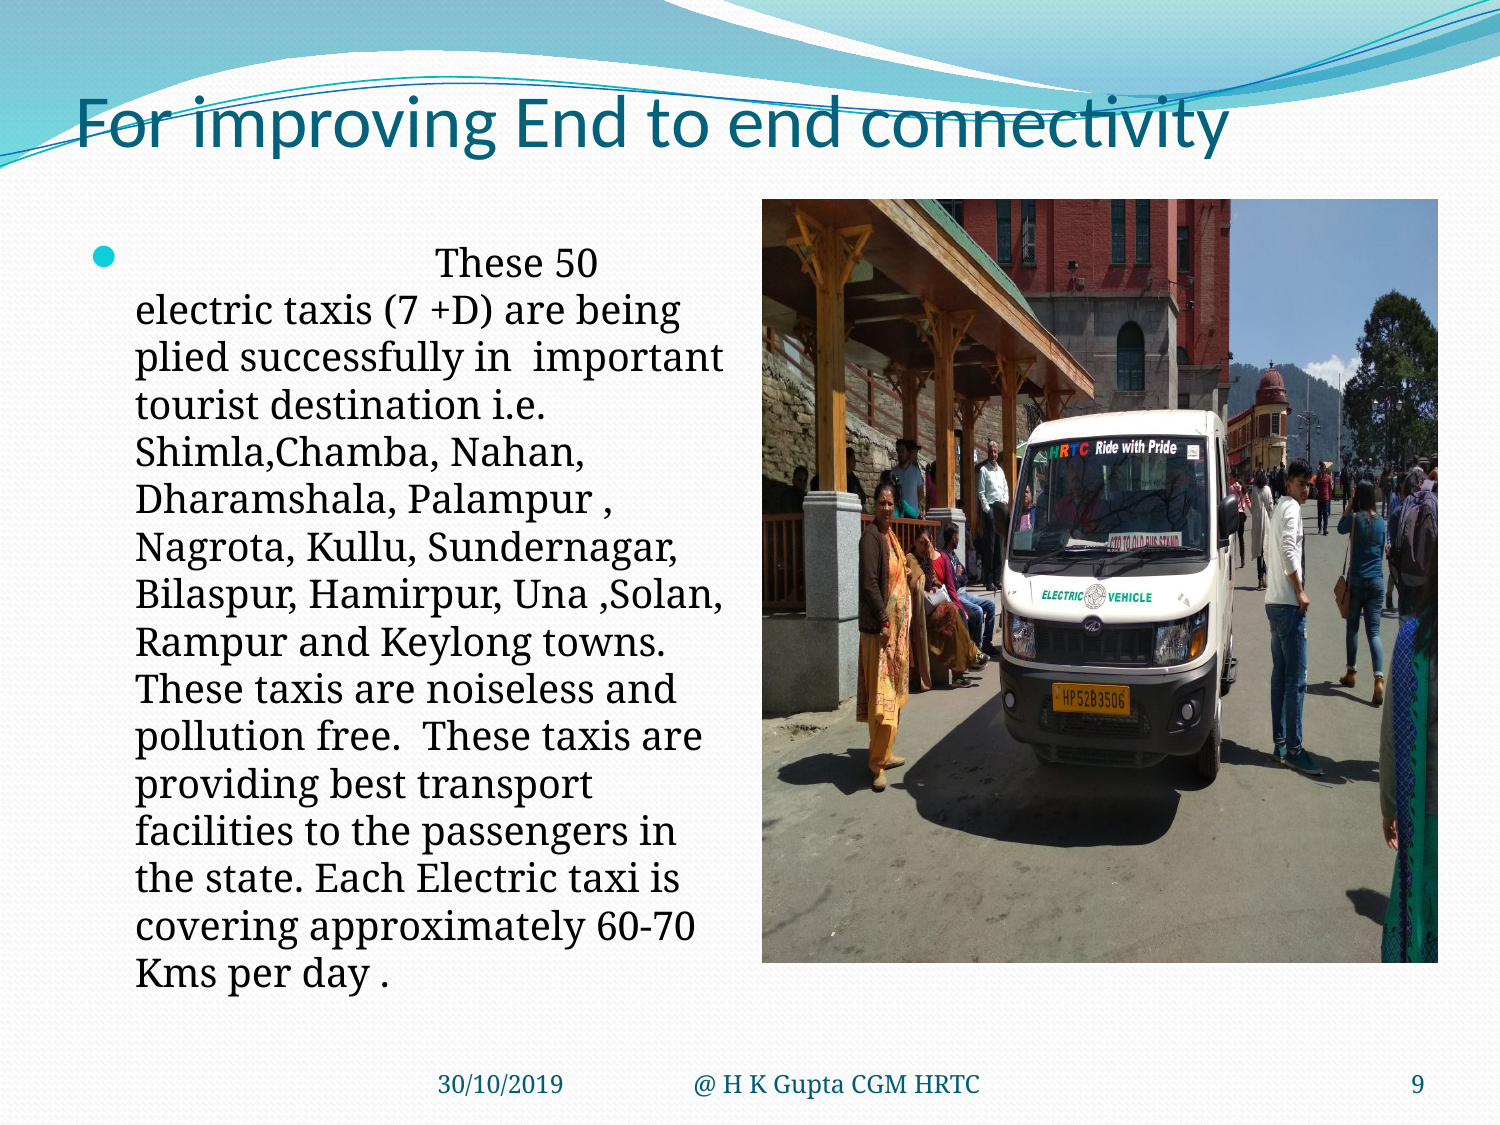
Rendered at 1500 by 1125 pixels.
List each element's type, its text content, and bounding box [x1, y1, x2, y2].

footer 30/10/2019 @ H K Gupta CGM HRTC [437, 1042, 988, 1103]
slide_number 9 [1299, 1042, 1425, 1103]
picture [762, 199, 1438, 963]
list These 50 electric taxis (7 +D) are being plied successfully in important tourist destination i.e. Shimla,Chamba, Nahan, Dharamshala, Palampur , Nagrota, Kullu, Sundernagar, Bilaspur, Hamirpur, Una ,Solan, Rampur and Keylong towns. These taxis are noiseless and pollution free. These taxis are providing best transport facilities to the passengers in the state. Each Electric taxi is covering approximately 60-70 Kms per day . [75, 174, 750, 1038]
title For improving End to end connectivity [75, 62, 1425, 163]
